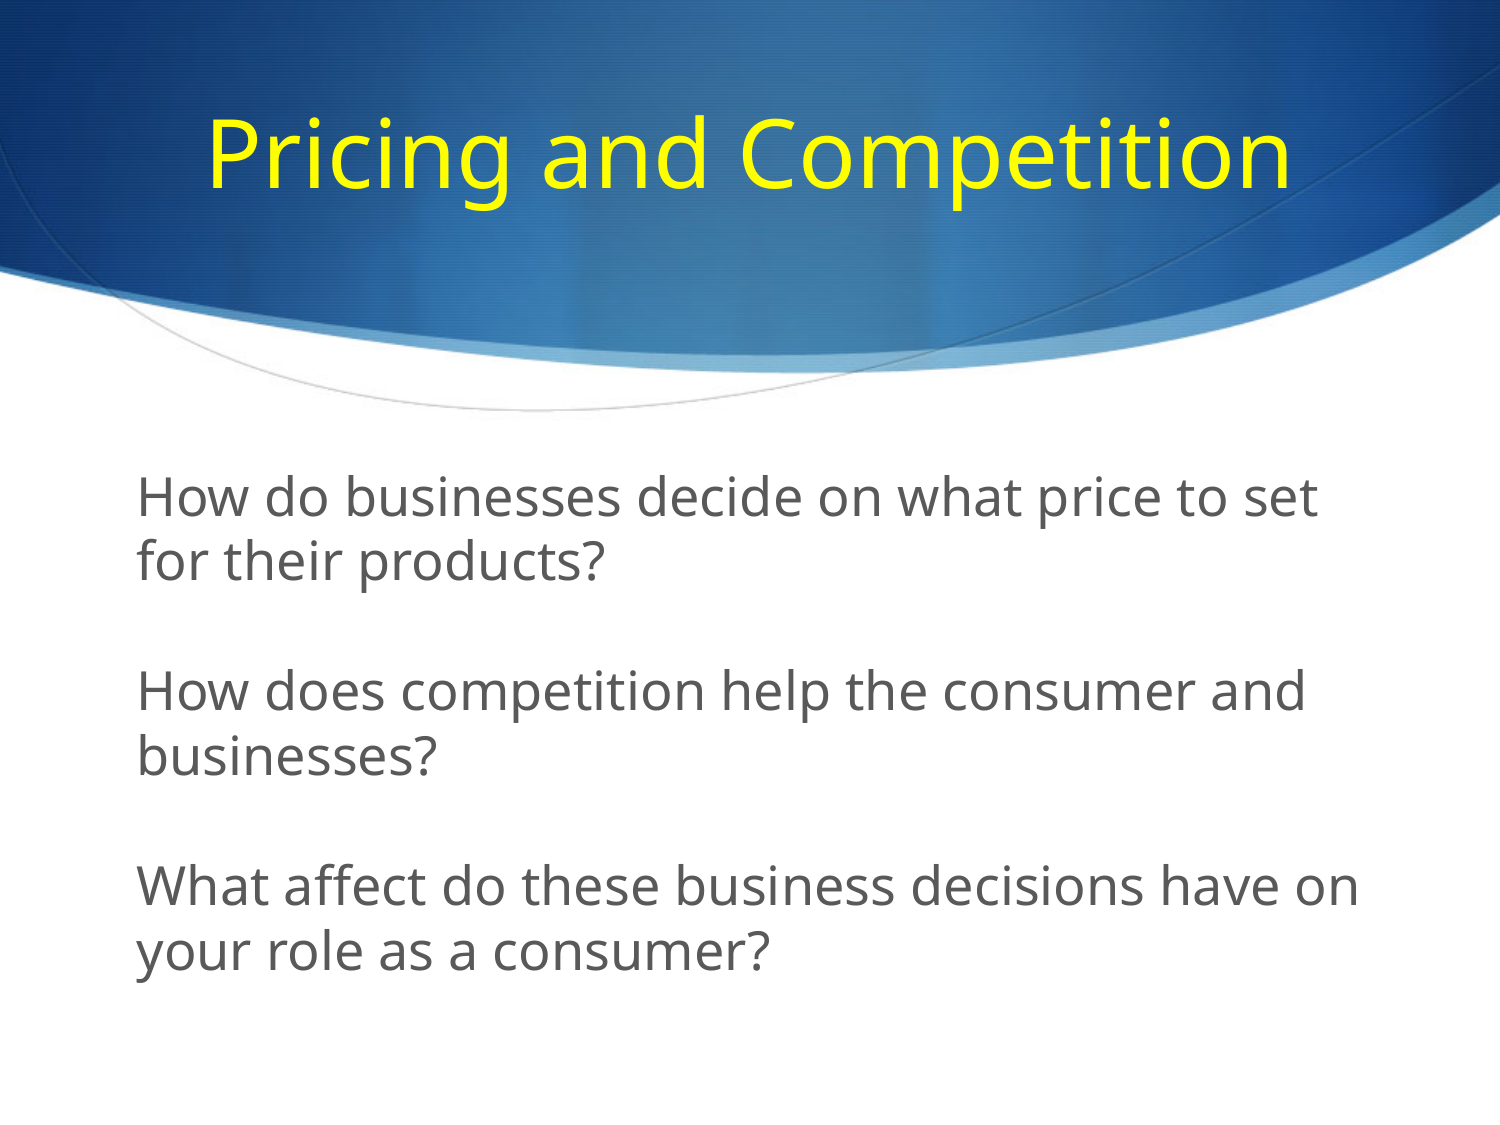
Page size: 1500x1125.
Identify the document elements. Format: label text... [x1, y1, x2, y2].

list How do businesses decide on what price to set for their products? How does competition help the consumer and businesses? What affect do these business decisions have on your role as a consumer? [121, 454, 1379, 991]
picture [0, 0, 1500, 1125]
title Pricing and Competition [75, 56, 1425, 245]
